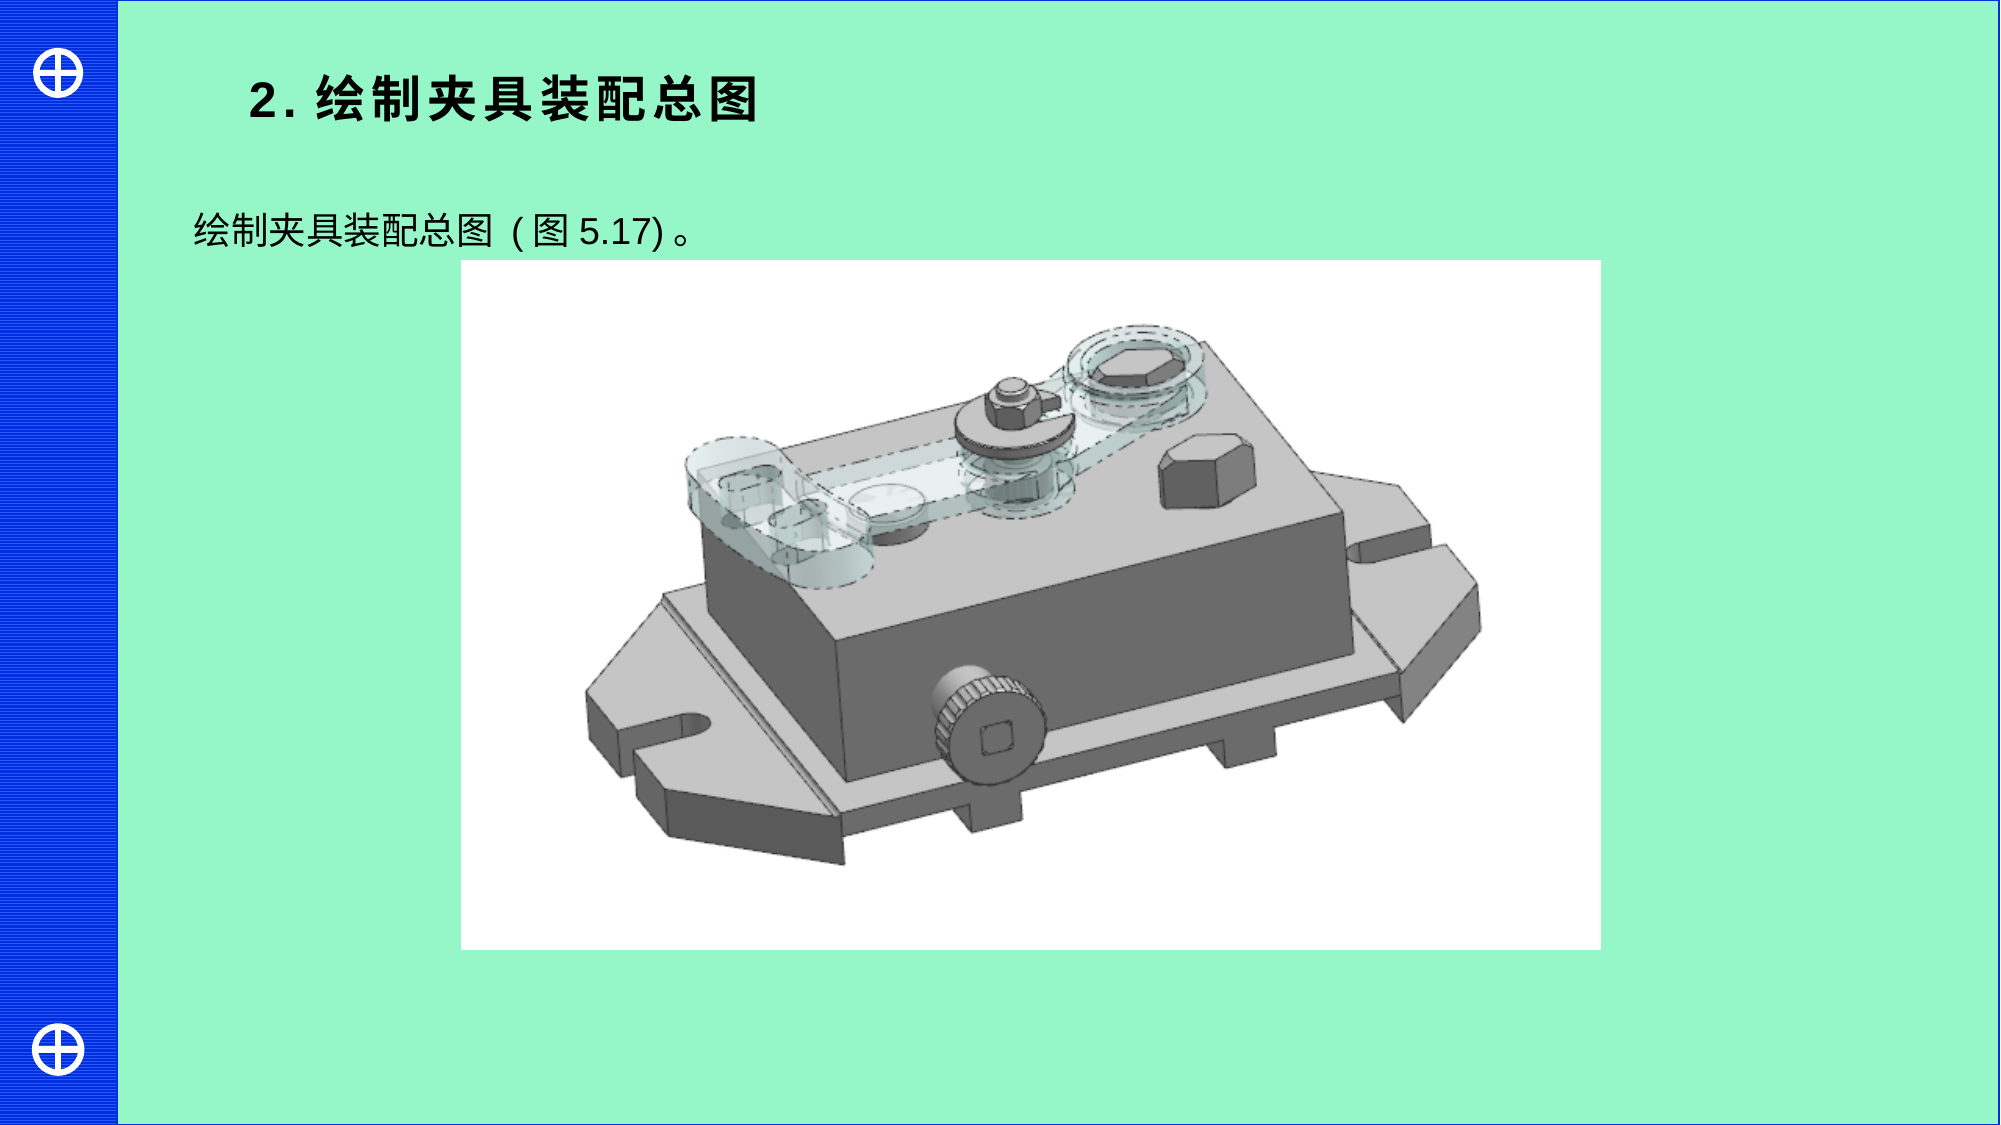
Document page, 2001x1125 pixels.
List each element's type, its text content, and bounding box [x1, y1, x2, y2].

text_box 2.绘制夹具装配总图 [126, 18, 1414, 140]
text_box 绘制夹具装配总图 (图5.17)。 [178, 199, 1179, 260]
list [461, 260, 1601, 950]
